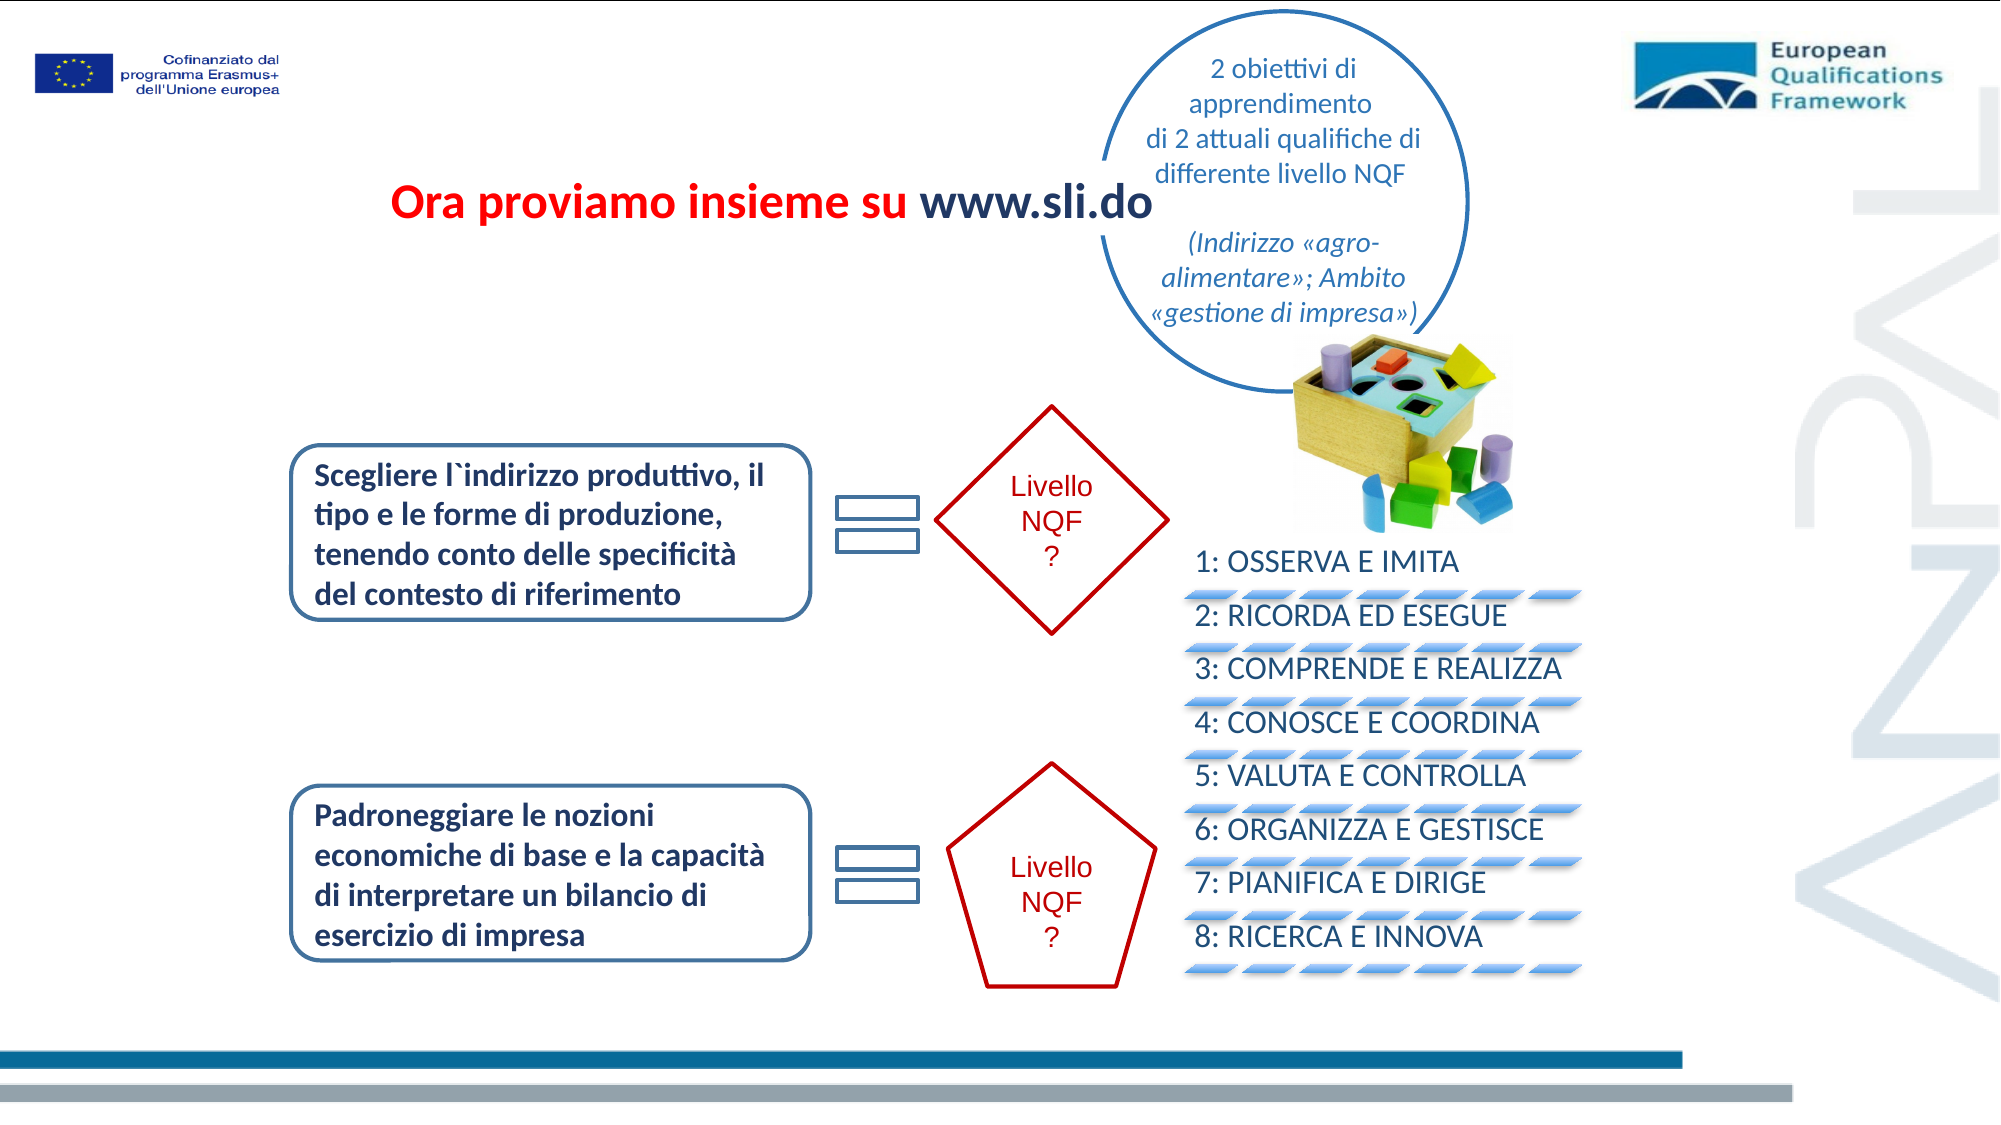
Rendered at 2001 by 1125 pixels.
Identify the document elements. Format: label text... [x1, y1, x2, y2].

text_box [1134, 552, 1641, 974]
text_box [1181, 9, 1387, 41]
text_box Livello NQF ? [933, 404, 1171, 636]
text_box Scegliere l`indirizzo produttivo, il tipo e le forme di produzione, tenendo conto delle specificità del contesto di riferimento [288, 443, 813, 622]
text_box [1461, 143, 1470, 260]
text_box Ora proviamo insieme su www.sli.do [376, 160, 1107, 236]
text_box [1100, 236, 1107, 262]
text_box Padroneggiare le nozioni economiche di base e la capacità di interpretare un bilancio di esercizio di impresa [289, 783, 813, 963]
text_box [1102, 141, 1107, 160]
text_box [835, 845, 920, 872]
text_box [835, 495, 920, 521]
text_box 2 obiettivi di apprendimento di 2 attuali qualifiche di differente livello NQF (Indirizzo «agro-alimentare»; Ambito «gestione di impresa») [1107, 41, 1461, 337]
text_box [835, 878, 920, 904]
text_box Livello NQF ? [945, 761, 1128, 989]
text_box [835, 528, 920, 554]
picture [0, 0, 2001, 1125]
text_box [1151, 337, 1288, 394]
